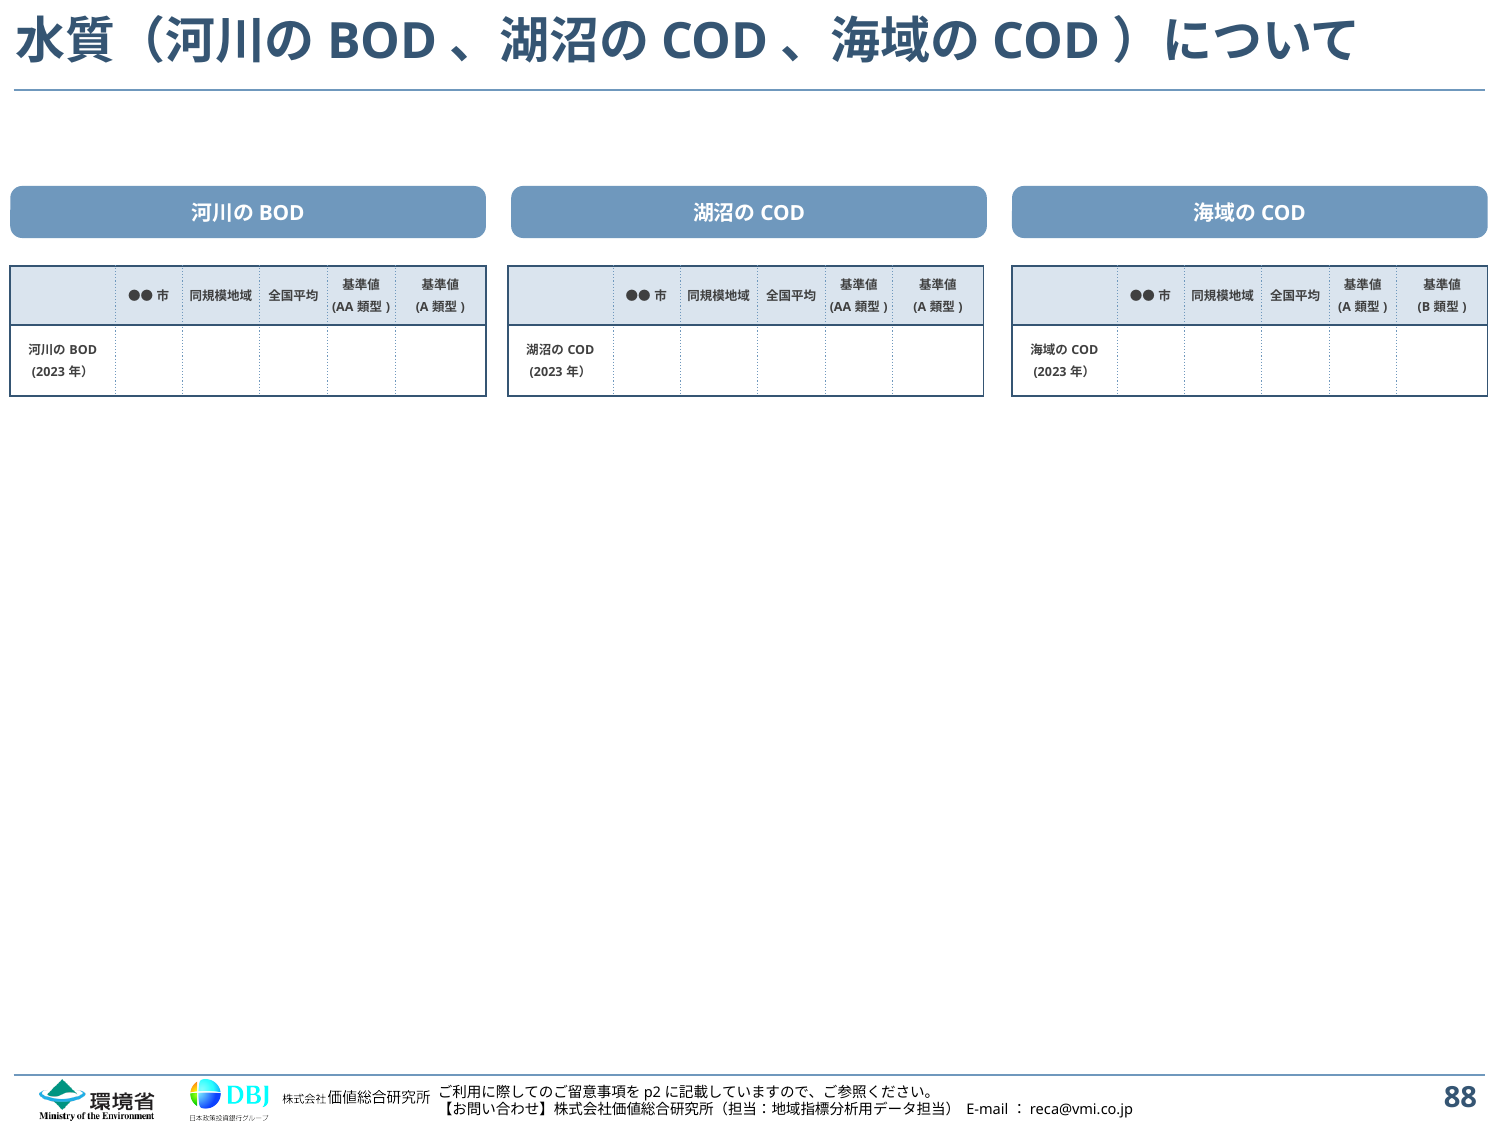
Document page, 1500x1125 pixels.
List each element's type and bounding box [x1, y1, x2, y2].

slide_number [1427, 1070, 1493, 1112]
table_header [11, 267, 485, 324]
title [0, 0, 1500, 87]
table_cell [509, 326, 983, 395]
table_cell [1013, 326, 1487, 395]
picture [36, 1079, 157, 1124]
table_cell [11, 326, 485, 395]
text_box [1011, 185, 1488, 239]
table_header [509, 267, 983, 324]
text_box [10, 185, 486, 239]
table_header [1013, 267, 1487, 324]
picture [186, 1076, 434, 1125]
text_box [511, 185, 987, 239]
